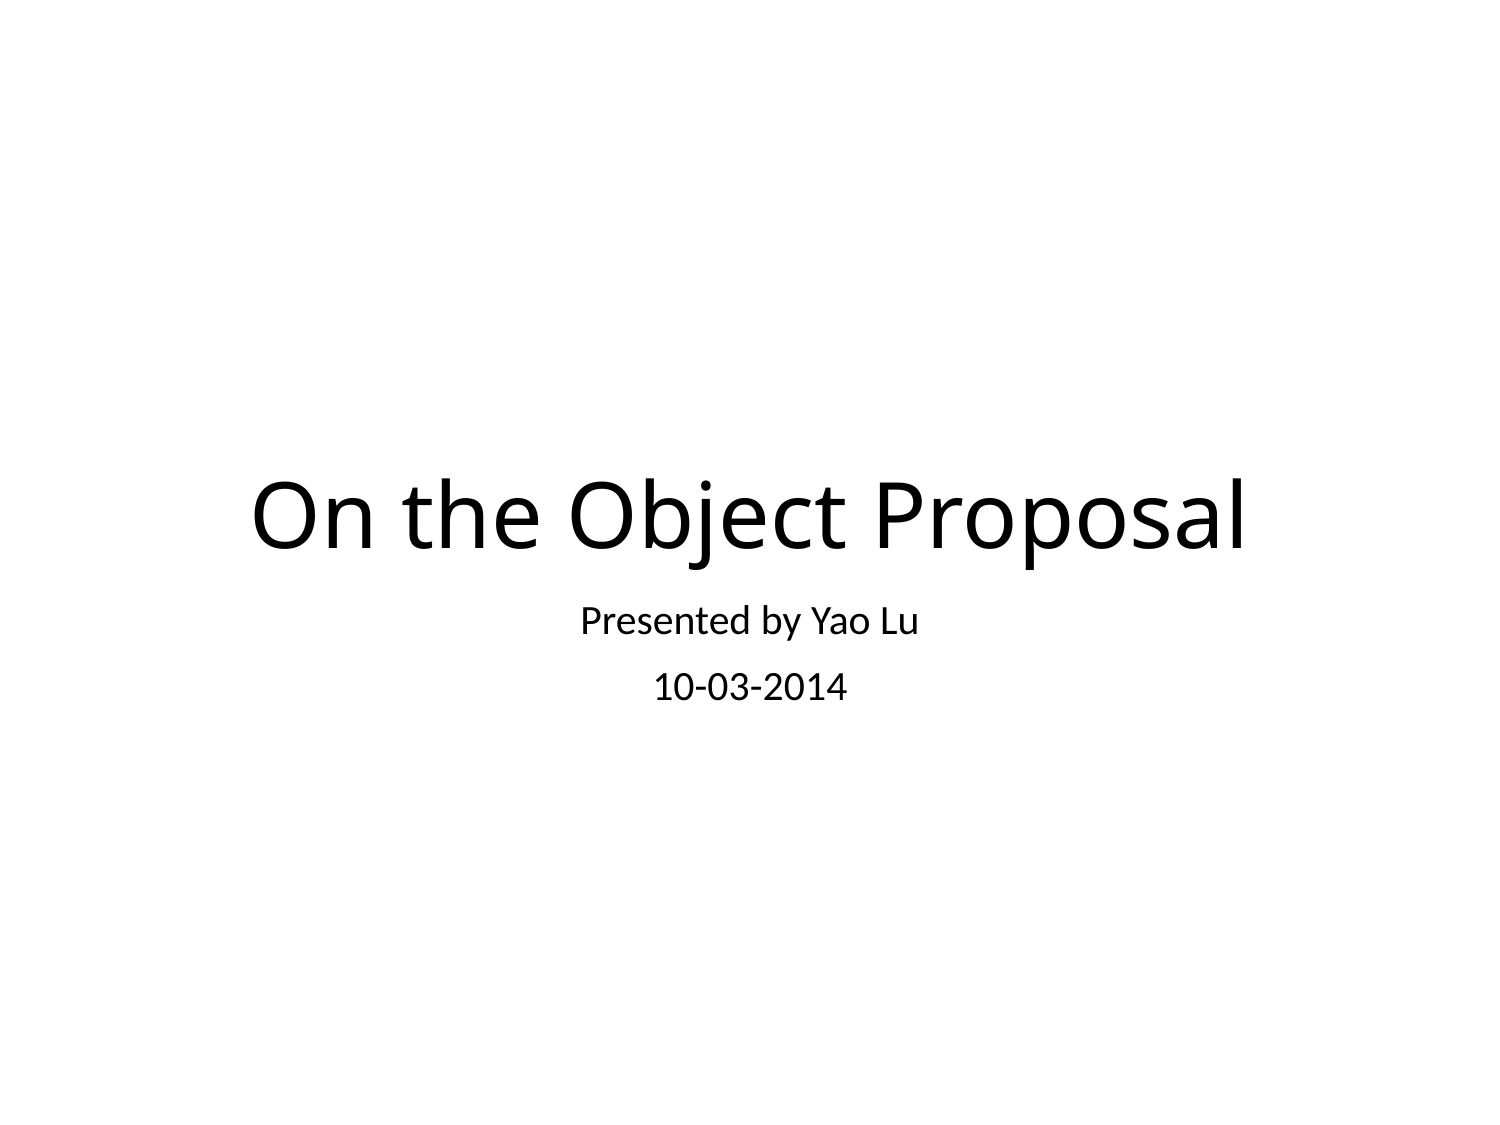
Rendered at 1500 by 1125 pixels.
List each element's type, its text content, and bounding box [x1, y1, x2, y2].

title On the Object Proposal [112, 184, 1388, 576]
subtitle Presented by Yao Lu 10-03-2014 [187, 590, 1313, 863]
